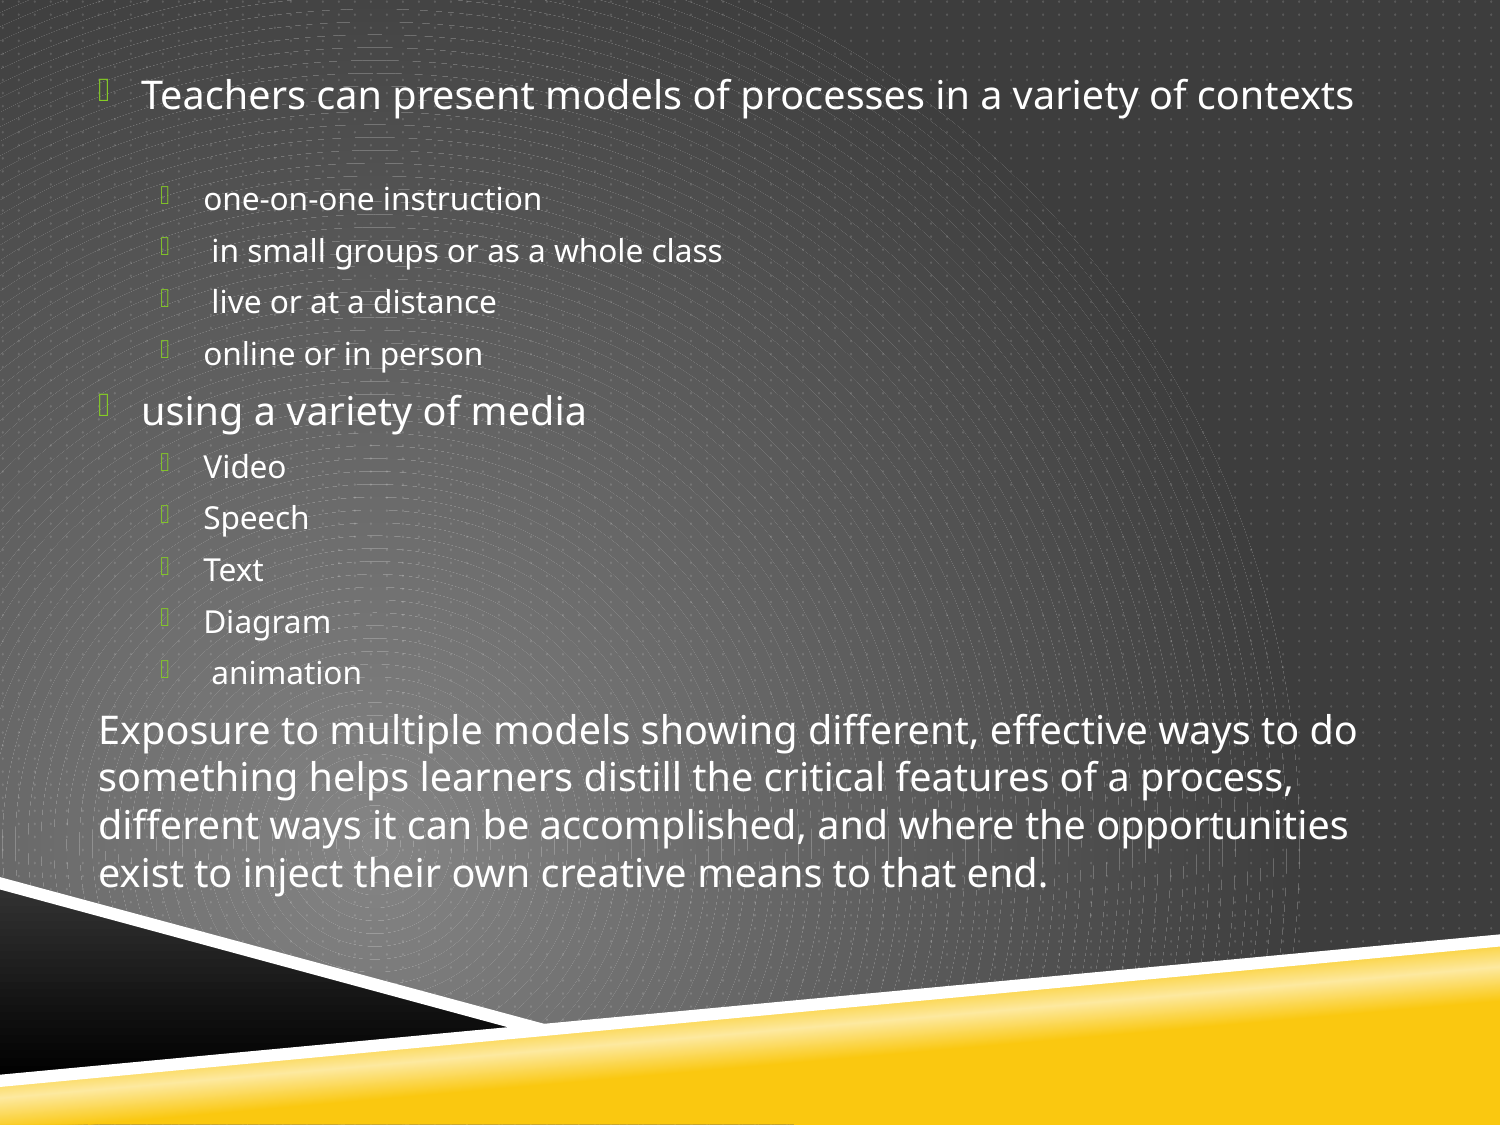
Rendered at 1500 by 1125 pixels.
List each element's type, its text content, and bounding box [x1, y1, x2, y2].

list Teachers can present models of processes in a variety of contexts one-on-one instruction in small groups or as a whole class live or at a distance online or in person using a variety of media Video Speech Text Diagram animation Exposure to multiple models showing different, effective ways to do something helps learners distill the critical features of a process, different ways it can be accomplished, and where the opportunities exist to inject their own creative means to that end. [87, 62, 1363, 913]
